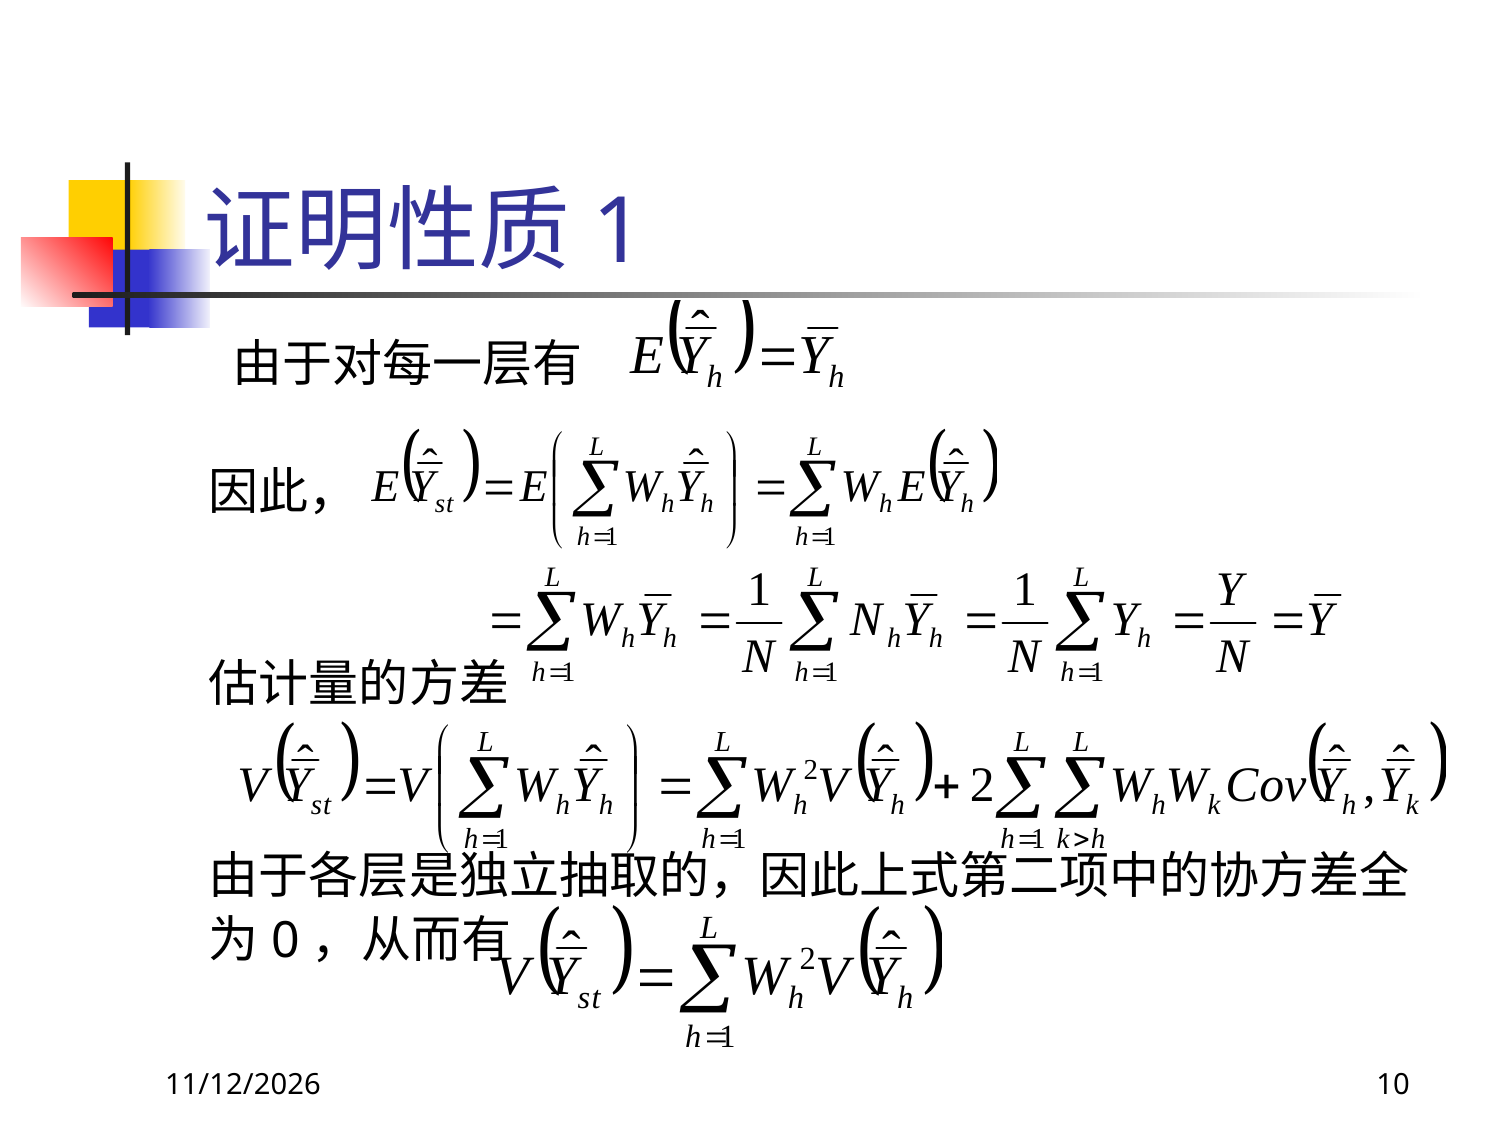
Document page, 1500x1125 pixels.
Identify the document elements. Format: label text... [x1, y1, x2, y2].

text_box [234, 714, 1446, 864]
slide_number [149, 1037, 463, 1113]
list 由于对每一层有 因此， 估计量的方差 由于各层是独立抽取的，因此上式第二项中的协方差全 为0，从而有 [193, 330, 1470, 1007]
title 证明性质1 [188, 101, 1468, 289]
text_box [619, 300, 856, 402]
slide_number 10 [1112, 1037, 1426, 1113]
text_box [363, 421, 998, 559]
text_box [480, 554, 1351, 692]
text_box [491, 902, 942, 1060]
